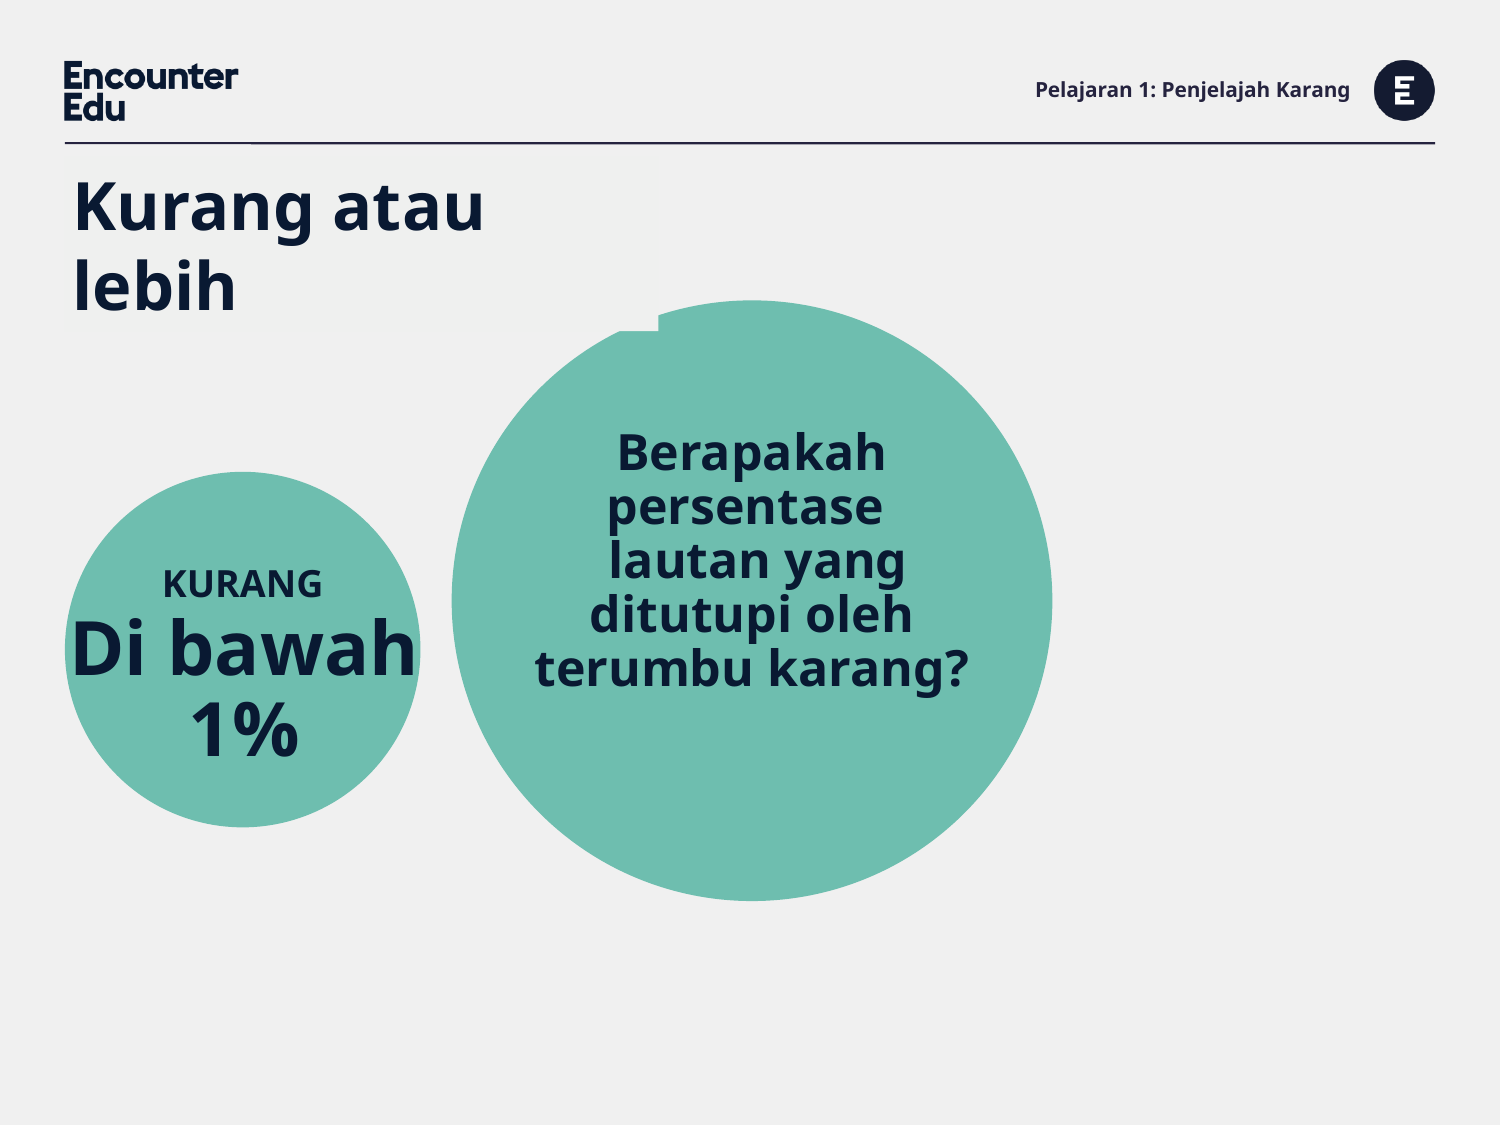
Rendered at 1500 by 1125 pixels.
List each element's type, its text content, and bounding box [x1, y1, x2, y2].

list Berapakah persentase lautan yang ditutupi oleh terumbu karang? [482, 419, 1021, 602]
picture [1372, 58, 1436, 122]
list Di bawah 1% [38, 602, 451, 785]
text_box Kurang atau lebih [64, 156, 659, 332]
picture [60, 59, 243, 122]
title Pelajaran 1: Penjelajah Karang [749, 67, 1359, 114]
list KURANG [64, 515, 421, 602]
